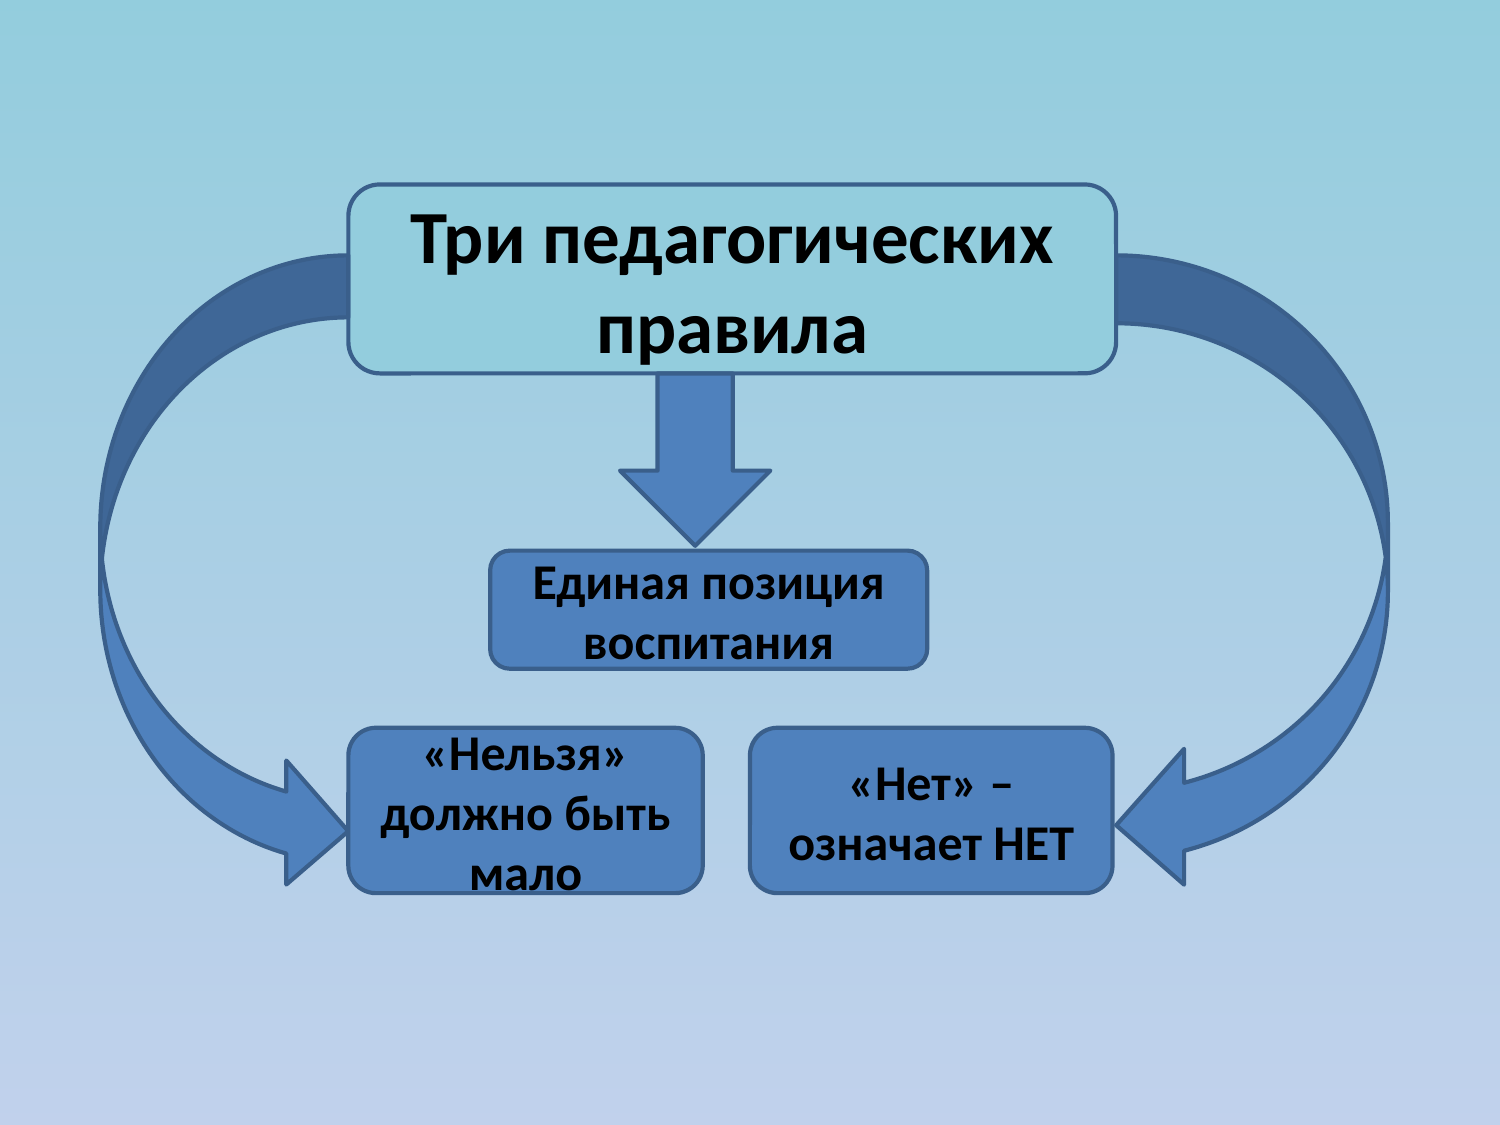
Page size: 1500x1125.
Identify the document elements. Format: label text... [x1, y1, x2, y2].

text_box «Нельзя» должно быть мало [346, 725, 705, 896]
text_box «Нет» – означает НЕТ [747, 725, 1115, 896]
text_box Три педагогических правила [346, 182, 1119, 376]
text_box [618, 371, 773, 548]
text_box Единая позиция воспитания [488, 548, 930, 671]
text_box [1114, 253, 1391, 887]
text_box [98, 253, 351, 887]
